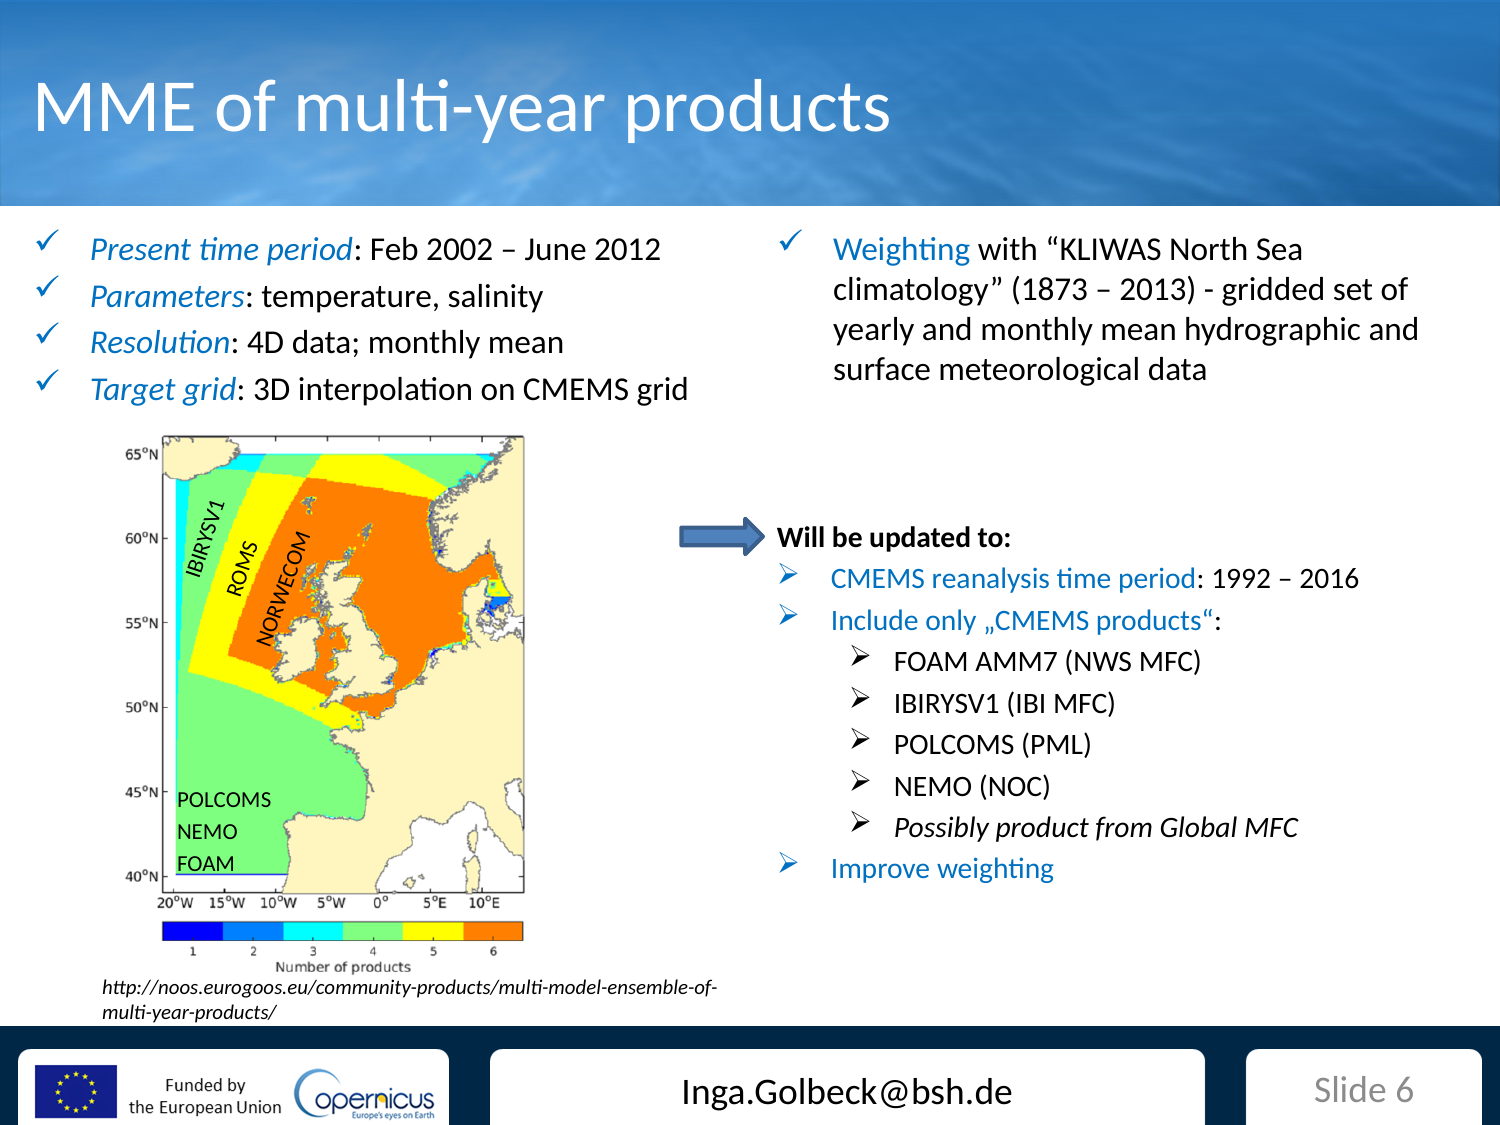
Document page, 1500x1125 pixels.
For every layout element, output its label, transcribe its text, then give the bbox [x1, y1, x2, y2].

text_box Will be updated to: CMEMS reanalysis time period: 1992 – 2016 Include only „CMEMS products“: FOAM AMM7 (NWS MFC) IBIRYSV1 (IBI MFC) POLCOMS (PML) NEMO (NOC) Possibly product from Global MFC Improve weighting [761, 510, 1483, 894]
slide_number Slide 6 [1246, 1057, 1483, 1118]
text_box http://noos.eurogoos.eu/community-products/multi-model-ensemble-of-multi-year-products/ [87, 966, 749, 1031]
list Present time period: Feb 2002 – June 2012 Parameters: temperature, salinity Resolution: 4D data; monthly mean Target grid: 3D interpolation on CMEMS grid [18, 219, 715, 421]
text_box [679, 516, 766, 557]
picture [0, 0, 1500, 1125]
title MME of multi-year products [17, 7, 1483, 195]
text_box Weighting with “KLIWAS North Sea climatology” (1873 – 2013) - gridded set of yearly and monthly mean hydrographic and surface meteorological data [761, 219, 1483, 397]
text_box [123, 433, 526, 977]
